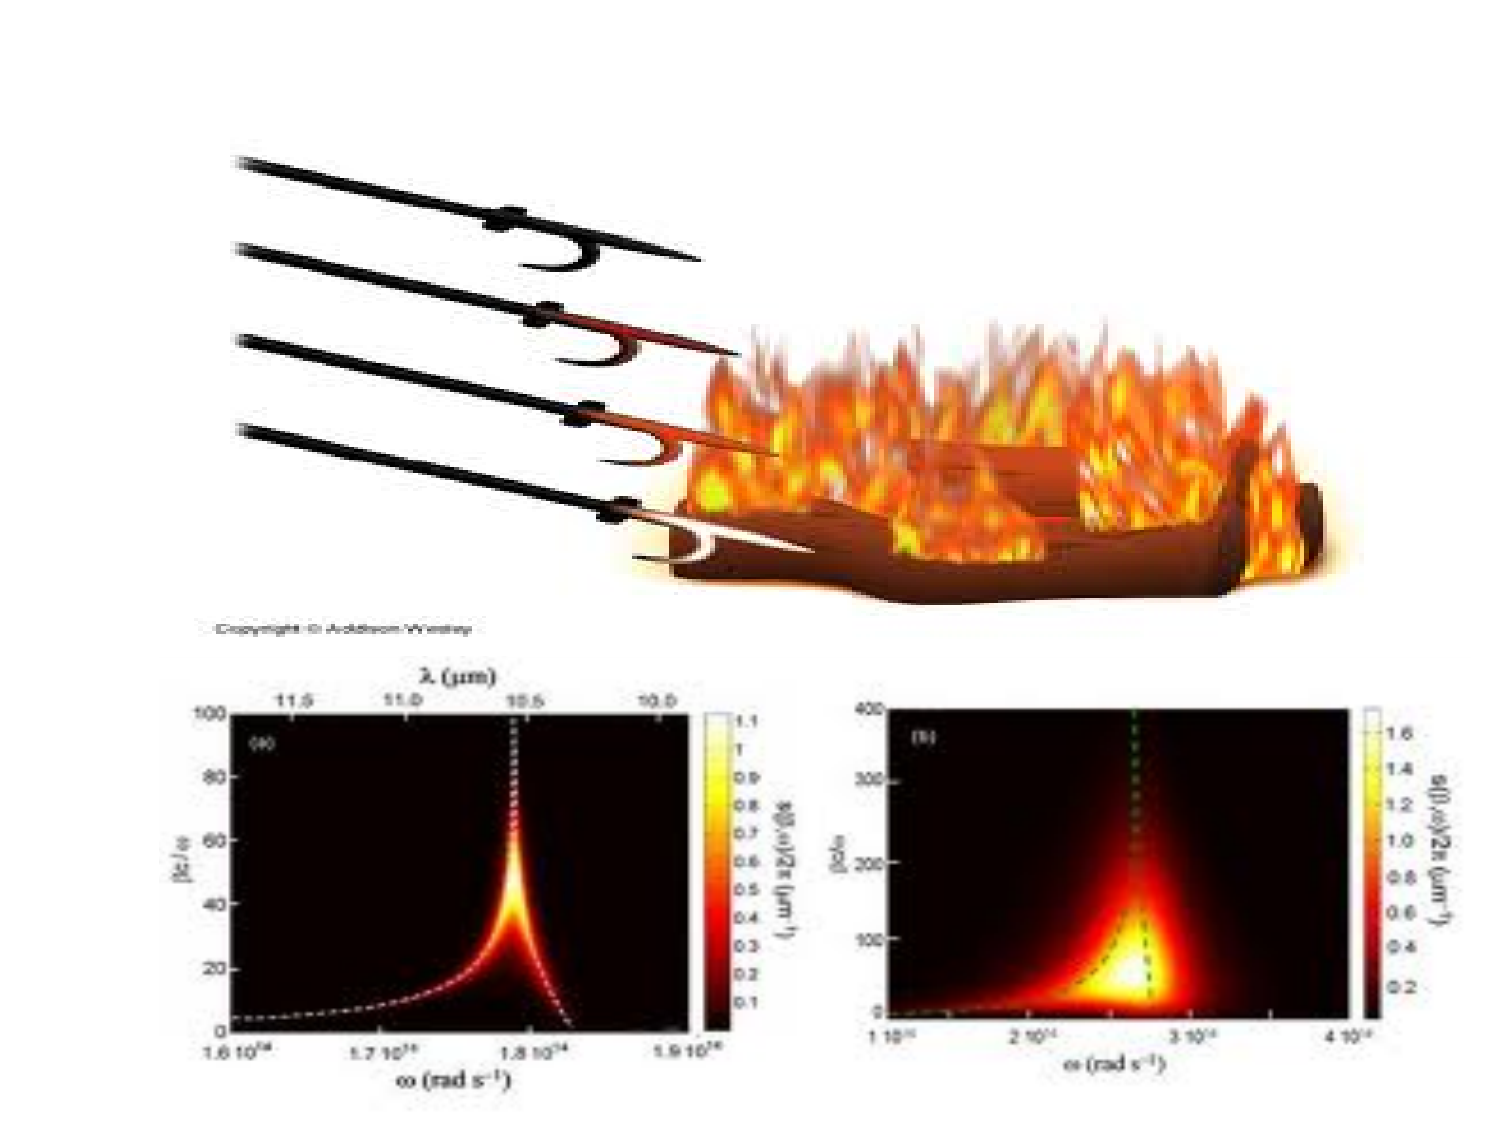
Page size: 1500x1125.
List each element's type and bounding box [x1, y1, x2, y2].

list [194, 136, 1378, 645]
picture [159, 656, 1471, 1118]
